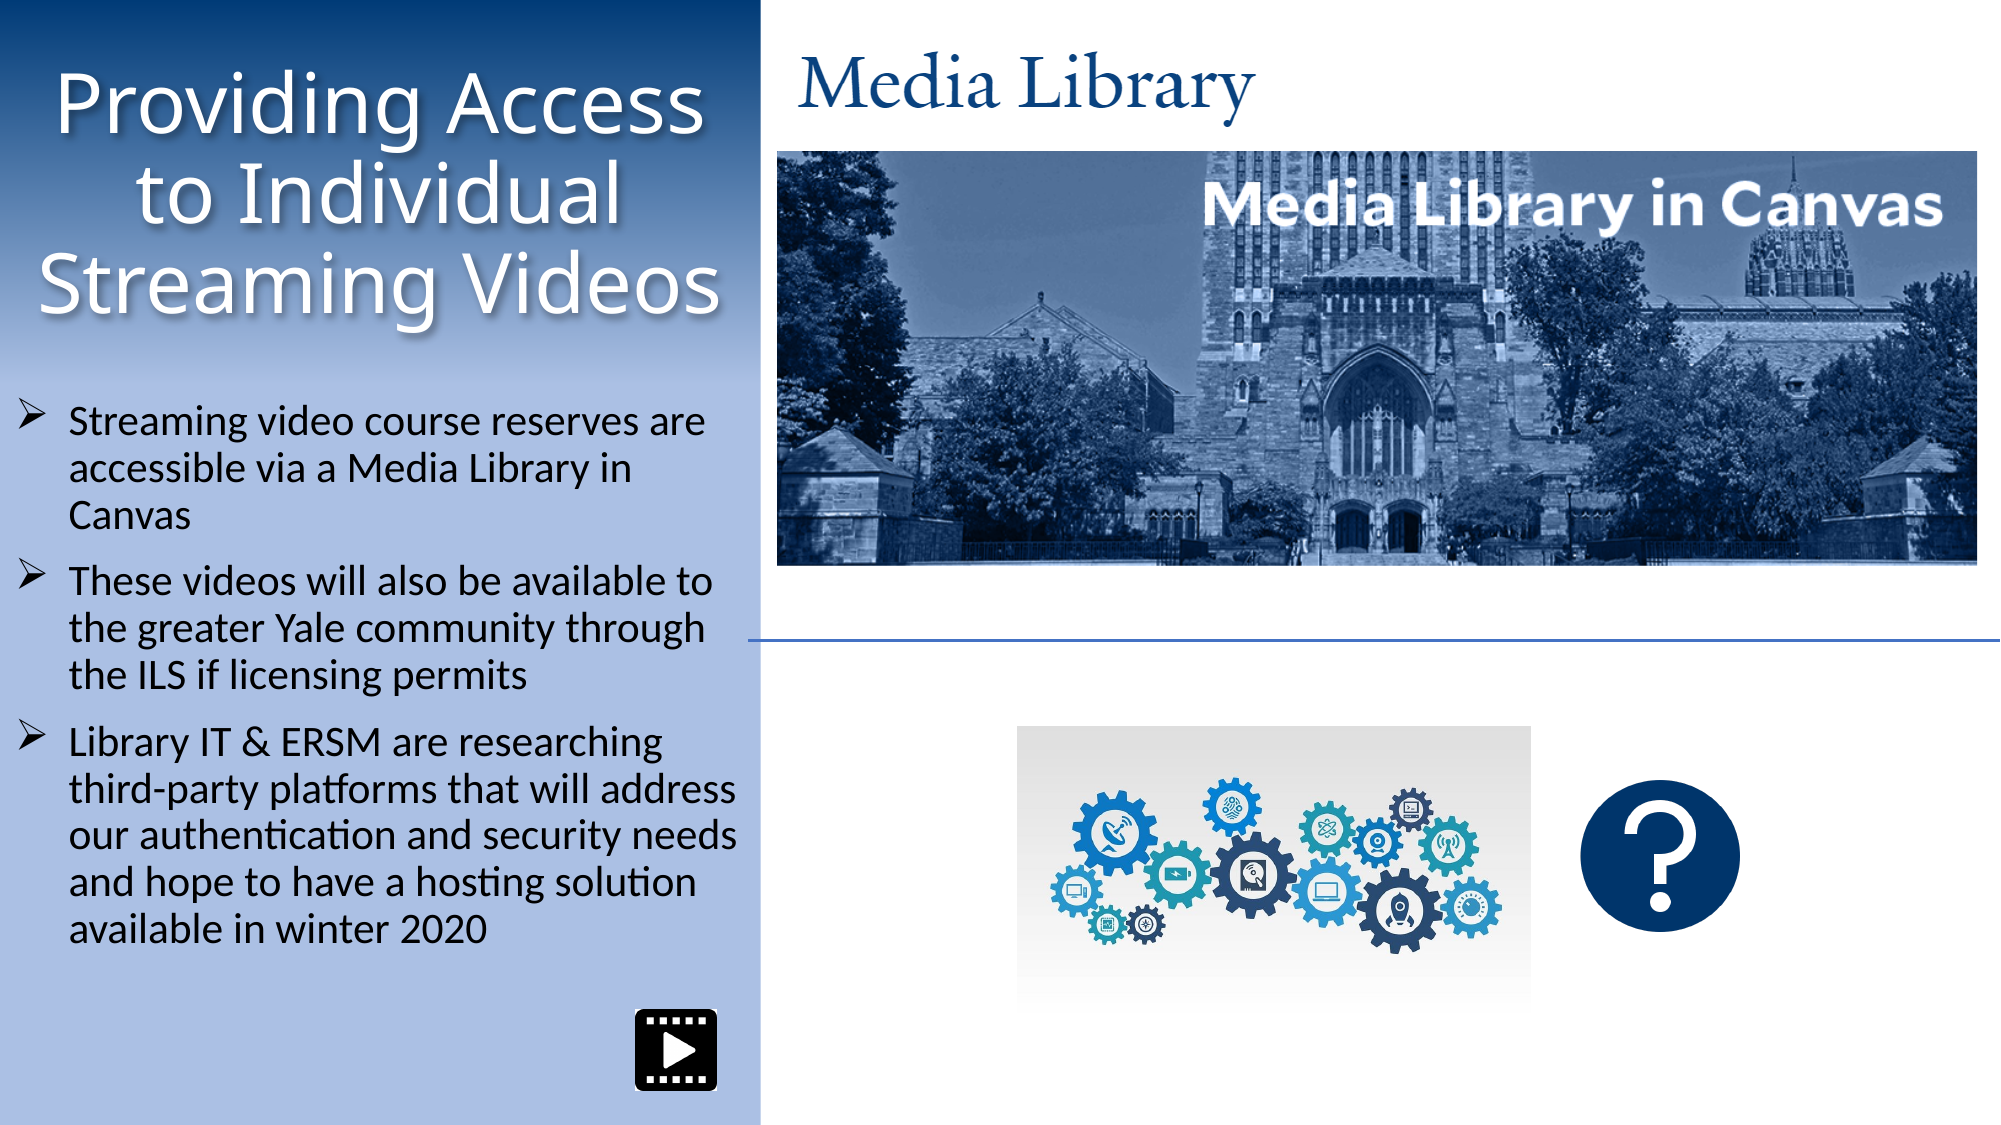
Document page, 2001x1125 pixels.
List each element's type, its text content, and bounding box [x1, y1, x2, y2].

picture [777, 23, 1978, 619]
text_box [759, 0, 2000, 639]
picture [1559, 760, 1761, 952]
title Providing Access to Individual Streaming Videos [0, 40, 759, 354]
text_box [759, 642, 2000, 1125]
picture [1017, 726, 1531, 1016]
picture [634, 1009, 717, 1091]
list Streaming video course reserves are accessible via a Media Library in Canvas These videos will also be available to the greater Yale community through the ILS if licensing permits Library IT & ERSM are researching third-party platforms that will address our authentication and security needs and hope to have a hosting solution available in winter 2020 [0, 390, 758, 989]
